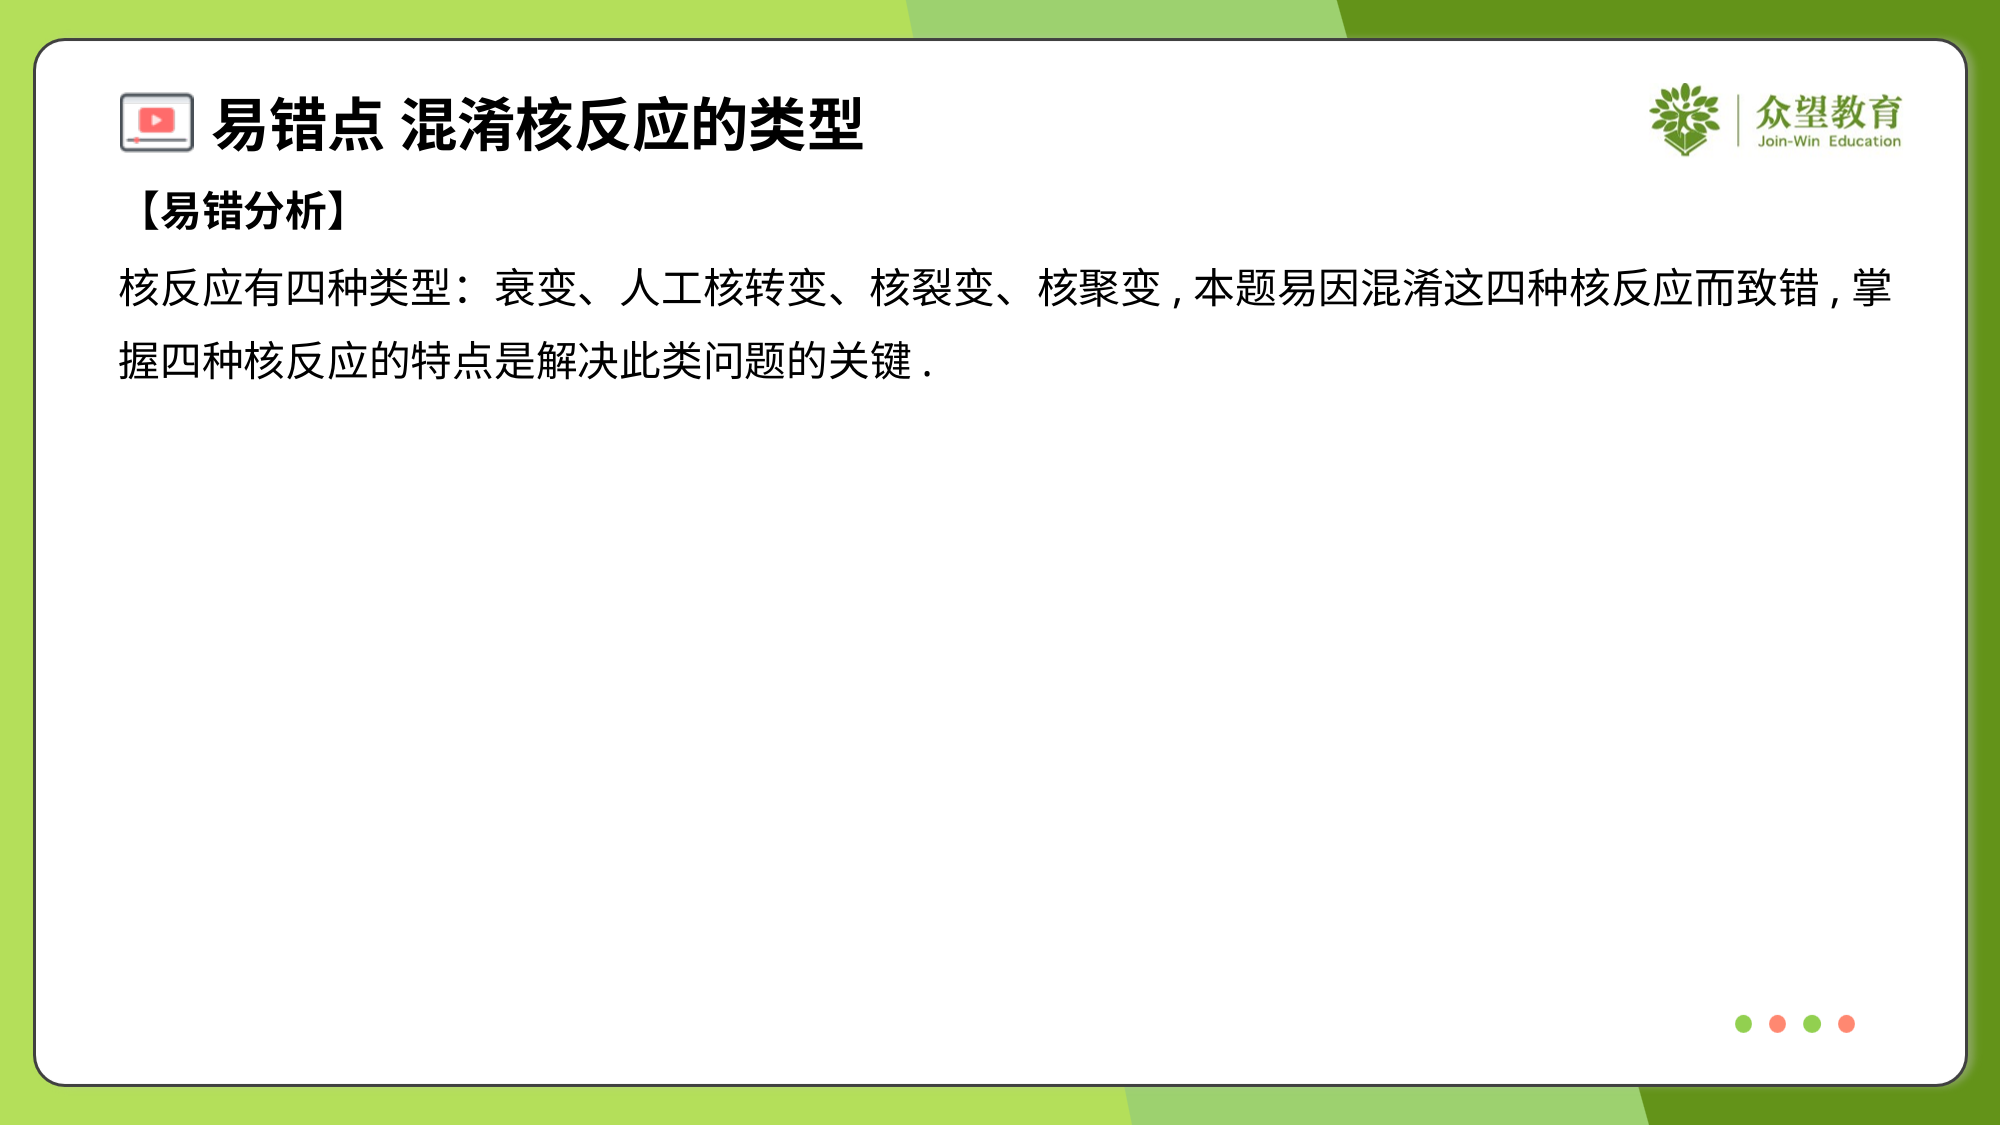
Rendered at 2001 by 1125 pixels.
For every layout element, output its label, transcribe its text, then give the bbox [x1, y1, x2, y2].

text_box 【易错分析】 核反应有四种类型：衰变、人工核转变、核裂变、核聚变,本题易因混淆这四种核反应而致错,掌 握四种核反应的特点是解决此类问题的关键. [118, 159, 1883, 377]
picture [0, 0, 2000, 1125]
